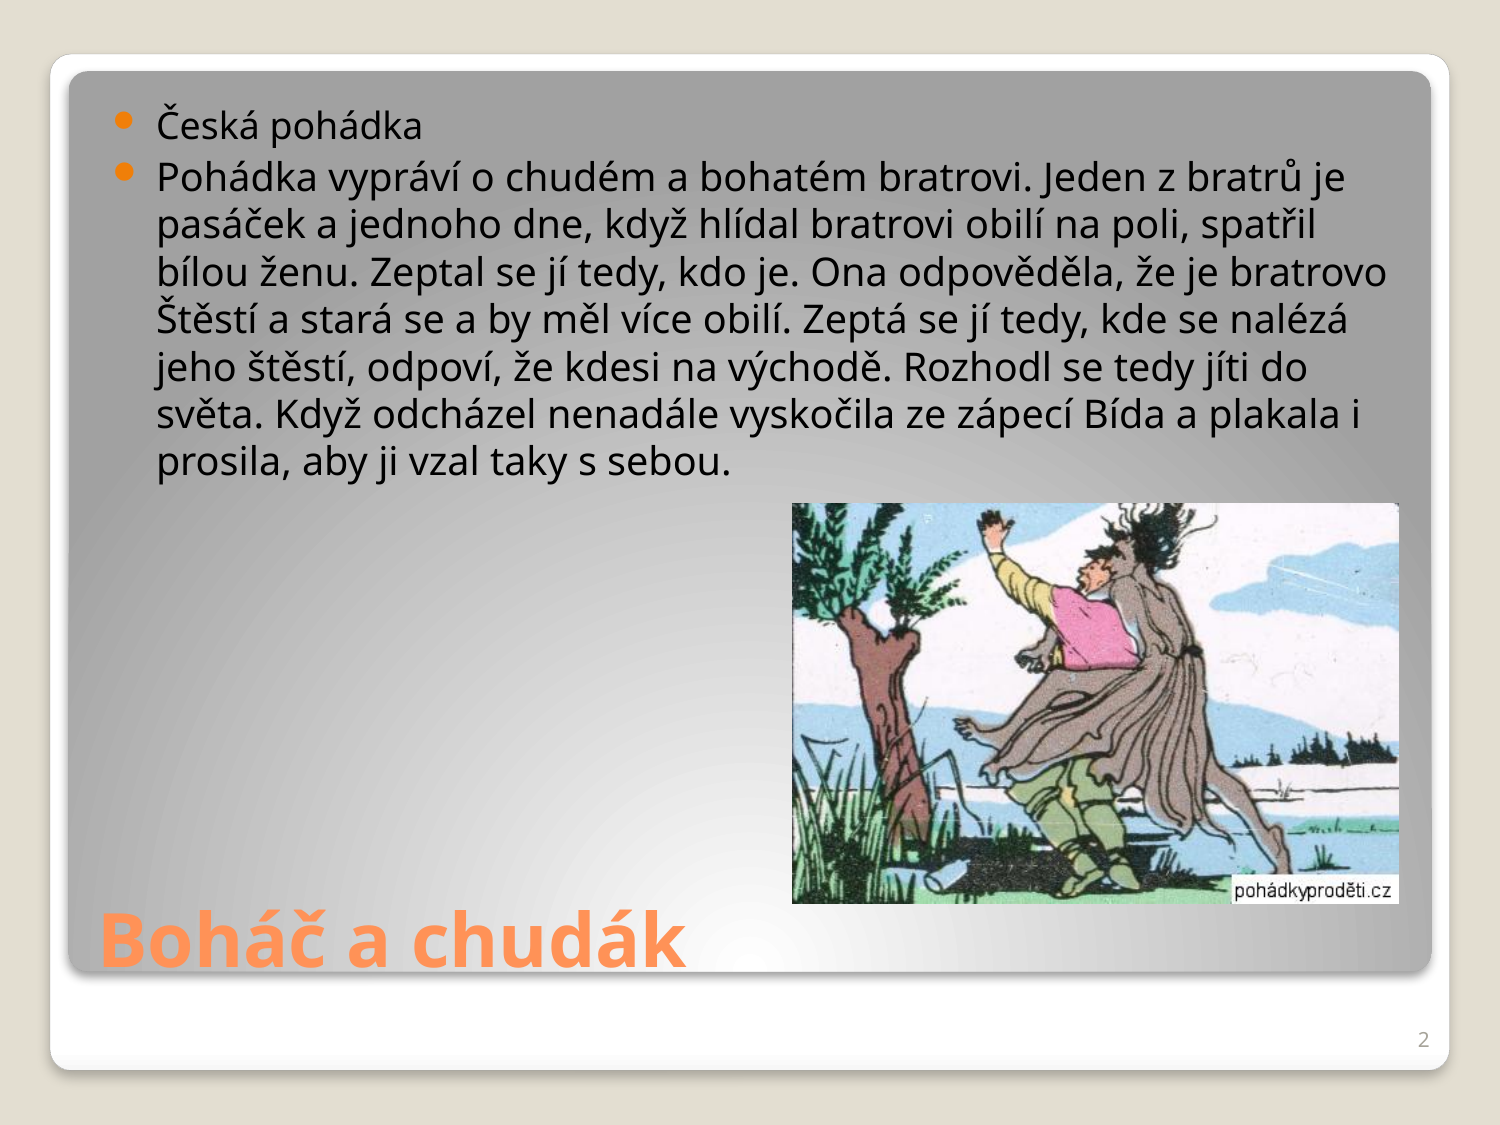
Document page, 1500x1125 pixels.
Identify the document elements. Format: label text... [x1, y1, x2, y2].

title Boháč a chudák [82, 817, 1425, 990]
list Česká pohádka Pohádka vypráví o chudém a bohatém bratrovi. Jeden z bratrů je pasáček a jednoho dne, když hlídal bratrovi obilí na poli, spatřil bílou ženu. Zeptal se jí tedy, kdo je. Ona odpověděla, že je bratrovo Štěstí a stará se a by měl více obilí. Zeptá se jí tedy, kde se nalézá jeho štěstí, odpoví, že kdesi na východě. Rozhodl se tedy jíti do světa. Když odcházel nenadále vyskočila ze zápecí Bída a plakala i prosila, aby ji vzal taky s sebou. [82, 86, 1425, 774]
picture [792, 503, 1399, 905]
slide_number 2 [1369, 1002, 1445, 1063]
